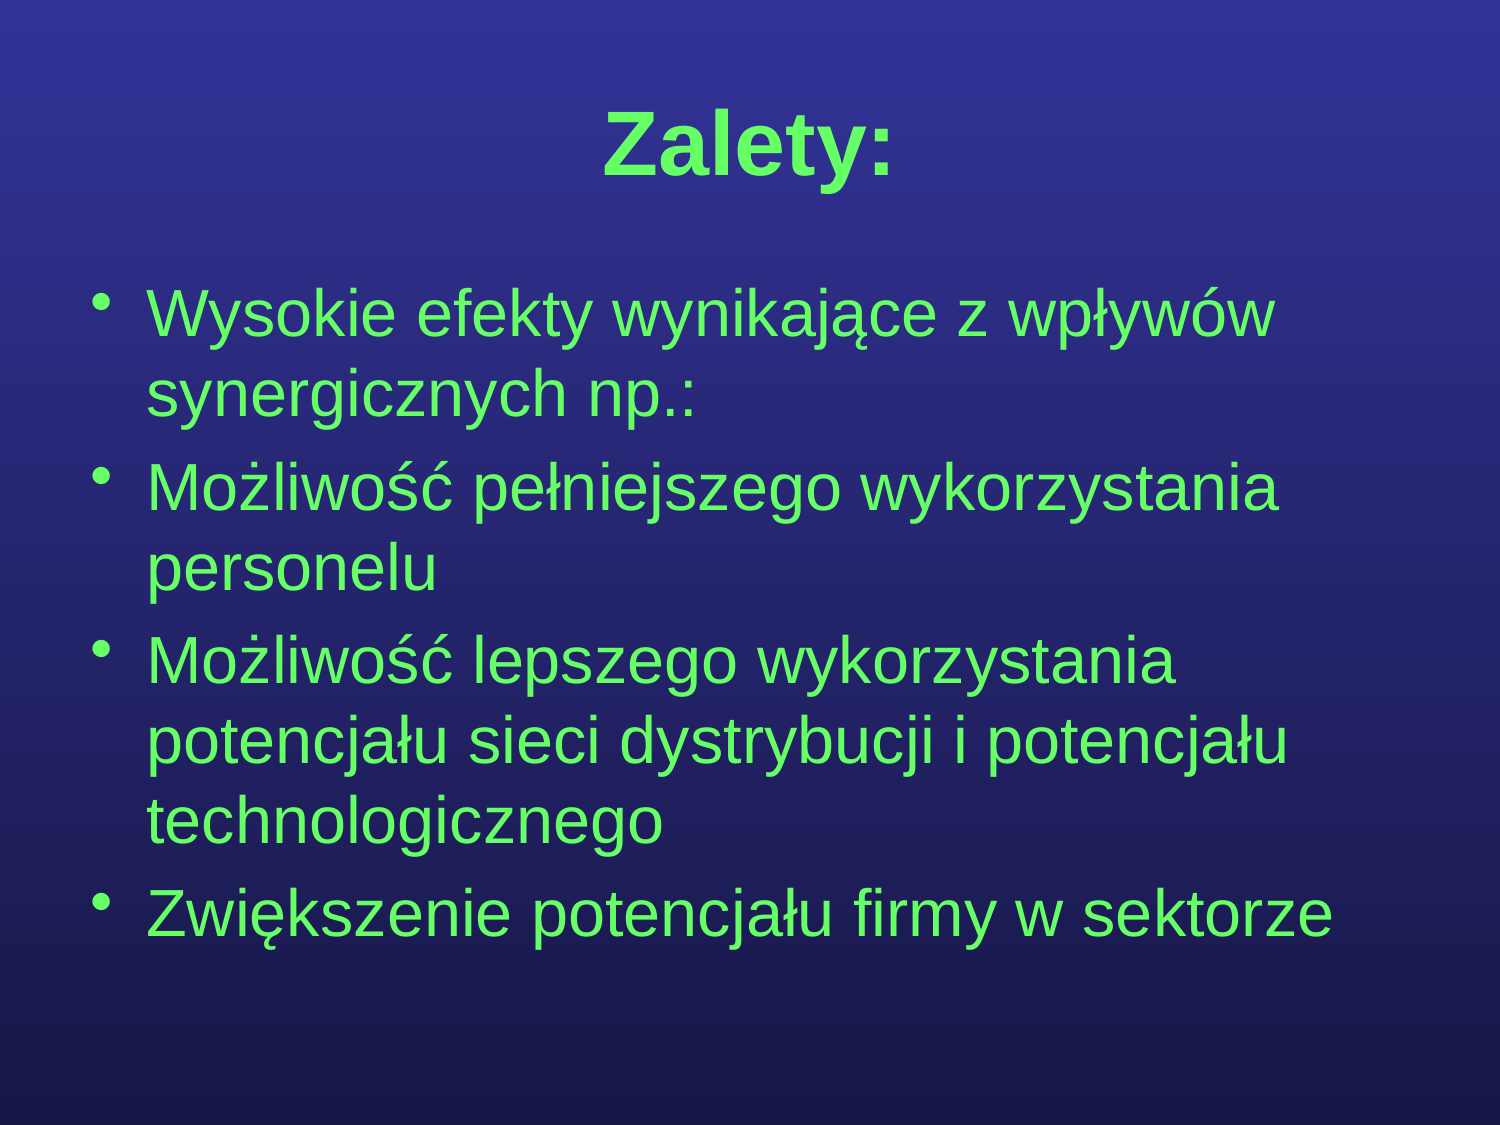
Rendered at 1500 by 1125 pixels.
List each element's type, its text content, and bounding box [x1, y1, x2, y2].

title Zalety: [74, 44, 1426, 233]
list Wysokie efekty wynikające z wpływów synergicznych np.: Możliwość pełniejszego wykorzystania personelu Możliwość lepszego wykorzystania potencjału sieci dystrybucji i potencjału technologicznego Zwiększenie potencjału firmy w sektorze [74, 262, 1426, 1006]
